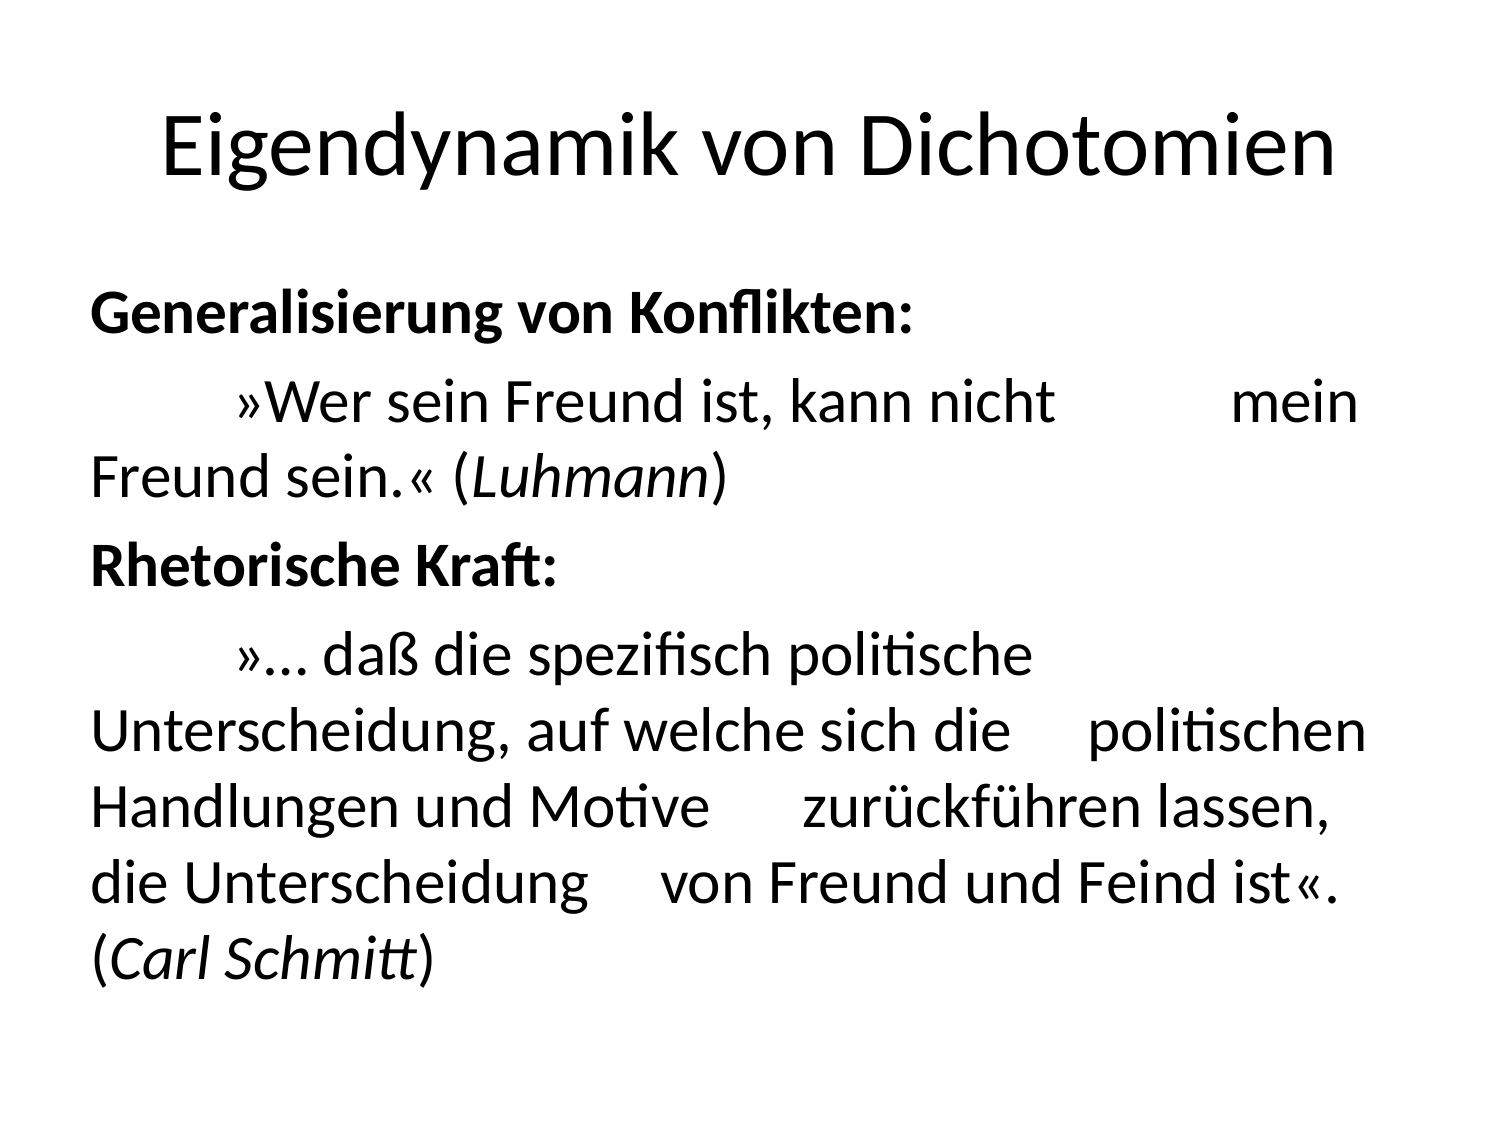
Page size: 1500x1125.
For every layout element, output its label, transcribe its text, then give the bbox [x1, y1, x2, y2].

title Eigendynamik von Dichotomien [75, 45, 1425, 233]
list Generalisierung von Konflikten: »Wer sein Freund ist, kann nicht mein Freund sein.« (Luhmann) Rhetorische Kraft: »… daß die spezifisch politische Unterscheidung, auf welche sich die politischen Handlungen und Motive zurückführen lassen, die Unterscheidung von Freund und Feind ist«. (Carl Schmitt) [75, 262, 1425, 1005]
